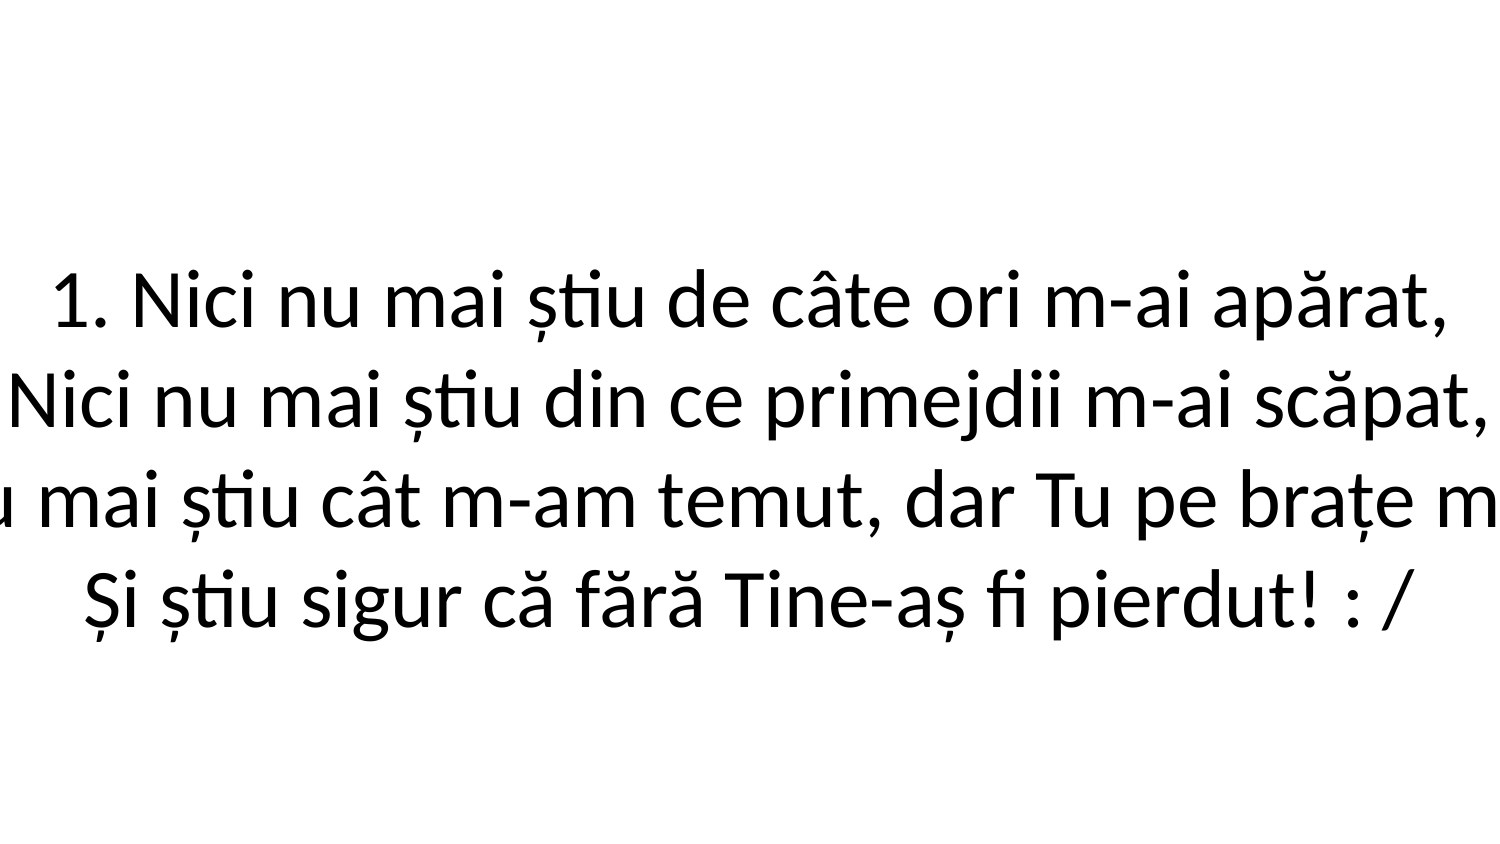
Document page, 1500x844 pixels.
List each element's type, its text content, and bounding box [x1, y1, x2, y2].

text_box 1. Nici nu mai știu de câte ori m-ai apărat, Nici nu mai știu din ce primejdii m-ai scăpat, /: Nici nu mai știu cât m-am temut, dar Tu pe brațe m-ai ținut, Și știu sigur că fără Tine-aș fi pierdut! : / [0, 192, 1500, 652]
